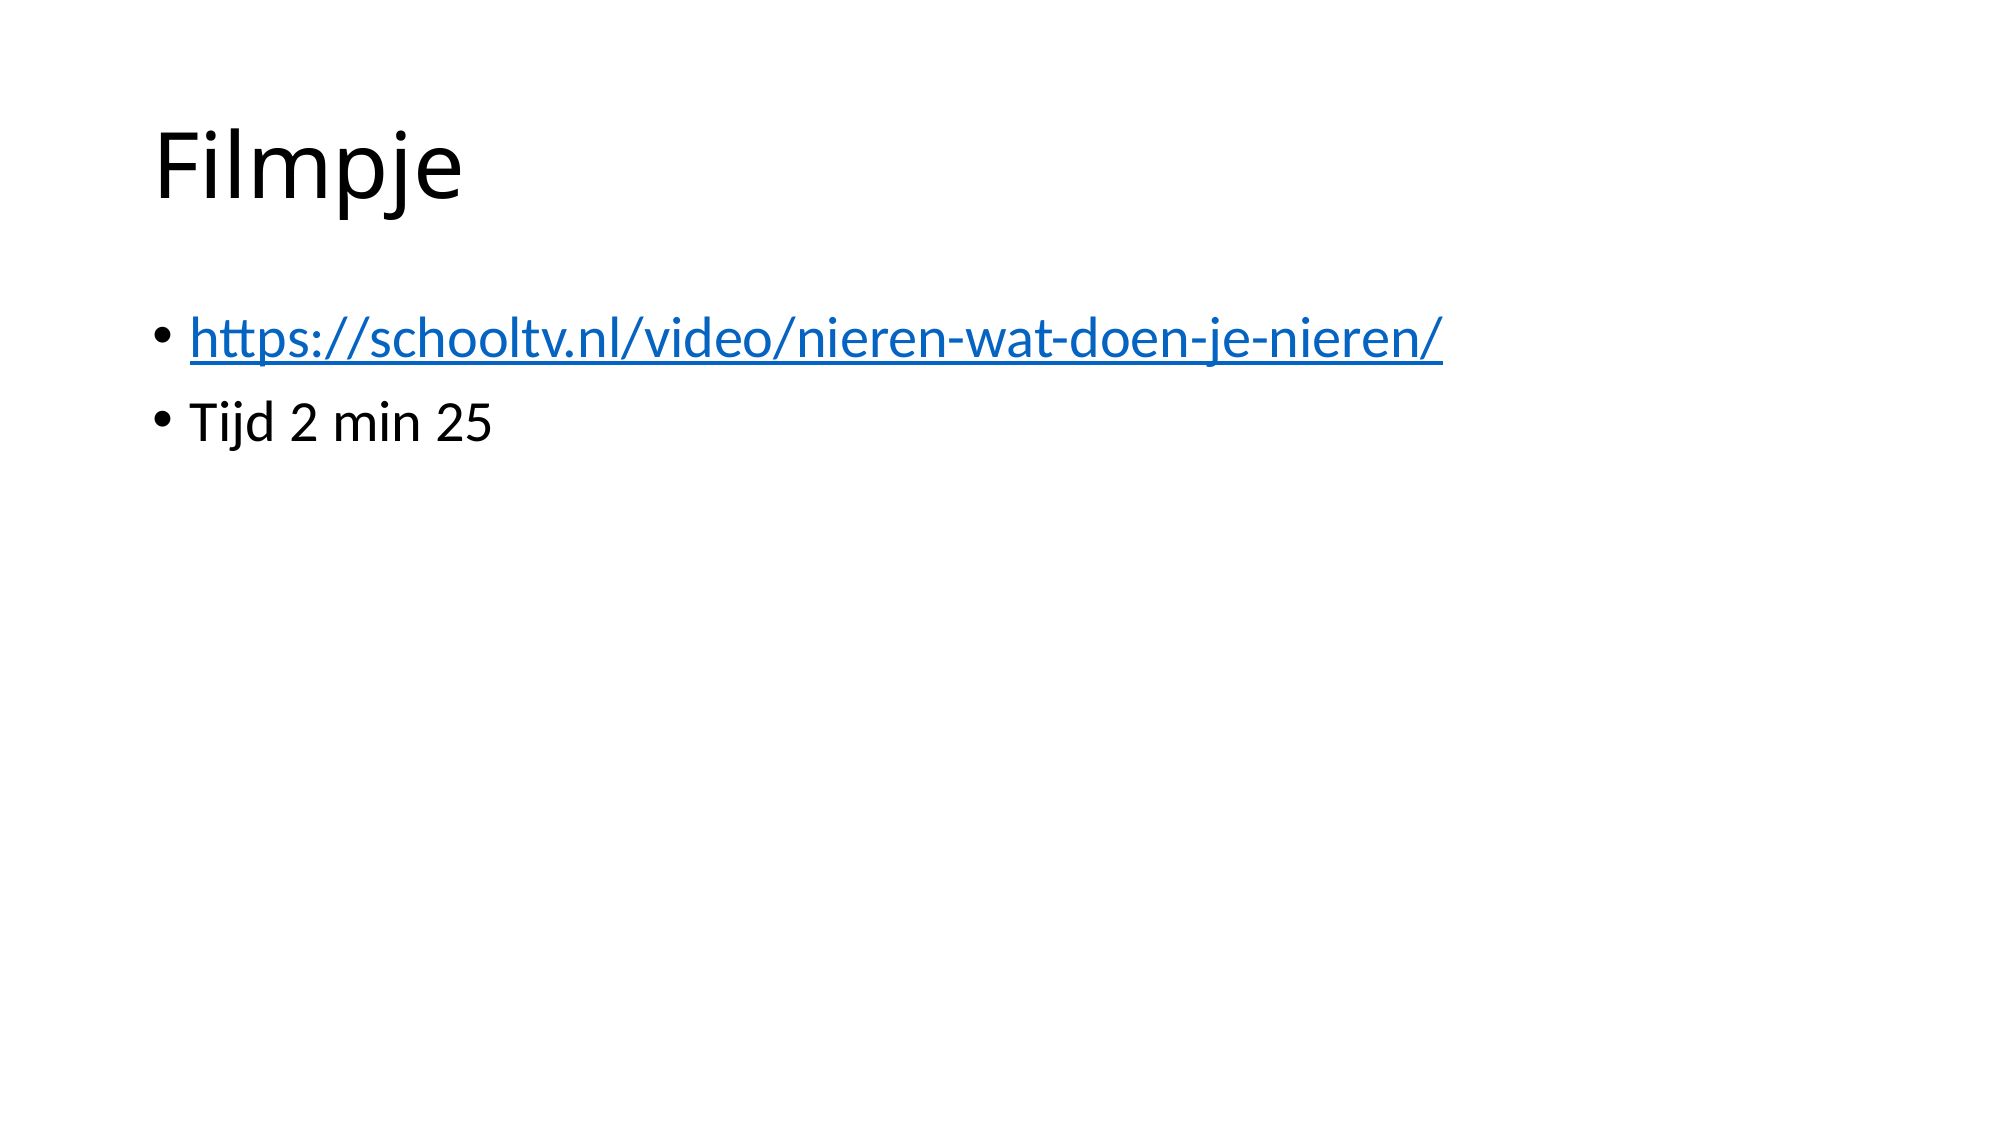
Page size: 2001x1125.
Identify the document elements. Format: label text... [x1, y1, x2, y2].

list https://schooltv.nl/video/nieren-wat-doen-je-nieren/ Tijd 2 min 25 [137, 299, 1863, 1014]
title Filmpje [137, 59, 1863, 278]
